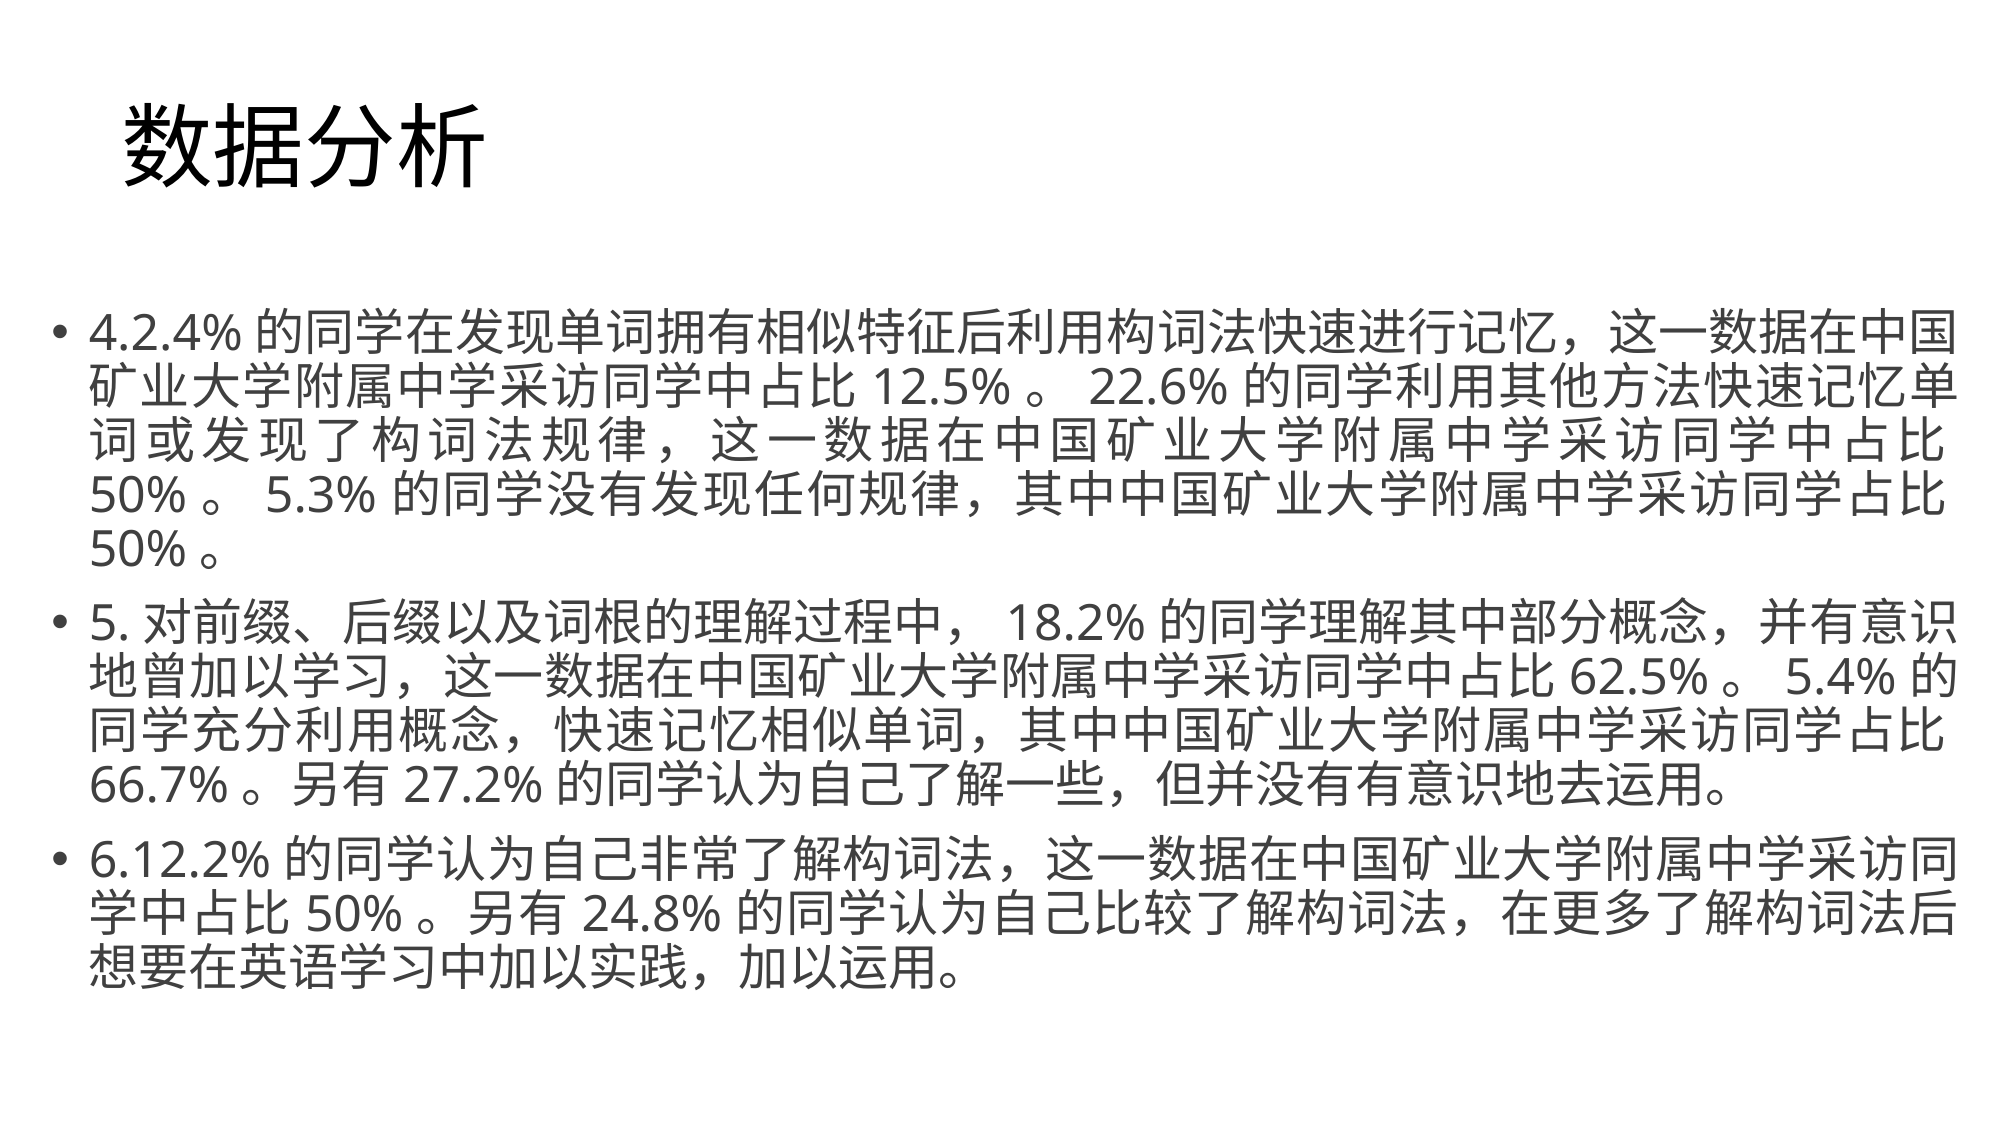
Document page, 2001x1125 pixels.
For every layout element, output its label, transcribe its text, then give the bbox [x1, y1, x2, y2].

list 4.2.4%的同学在发现单词拥有相似特征后利用构词法快速进行记忆，这一数据在中国矿业大学附属中学采访同学中占比12.5%。22.6%的同学利用其他方法快速记忆单词或发现了构词法规律，这一数据在中国矿业大学附属中学采访同学中占比50%。5.3%的同学没有发现任何规律，其中中国矿业大学附属中学采访同学占比50%。 5.对前缀、后缀以及词根的理解过程中，18.2%的同学理解其中部分概念，并有意识地曾加以学习，这一数据在中国矿业大学附属中学采访同学中占比62.5%。5.4%的同学充分利用概念，快速记忆相似单词，其中中国矿业大学附属中学采访同学占比66.7%。另有27.2%的同学认为自己了解一些，但并没有有意识地去运用。 6.12.2%的同学认为自己非常了解构词法，这一数据在中国矿业大学附属中学采访同学中占比50%。另有24.8%的同学认为自己比较了解构词法，在更多了解构词法后想要在英语学习中加以实践，加以运用。 [36, 299, 1975, 1125]
title 数据分析 [106, 42, 1832, 260]
